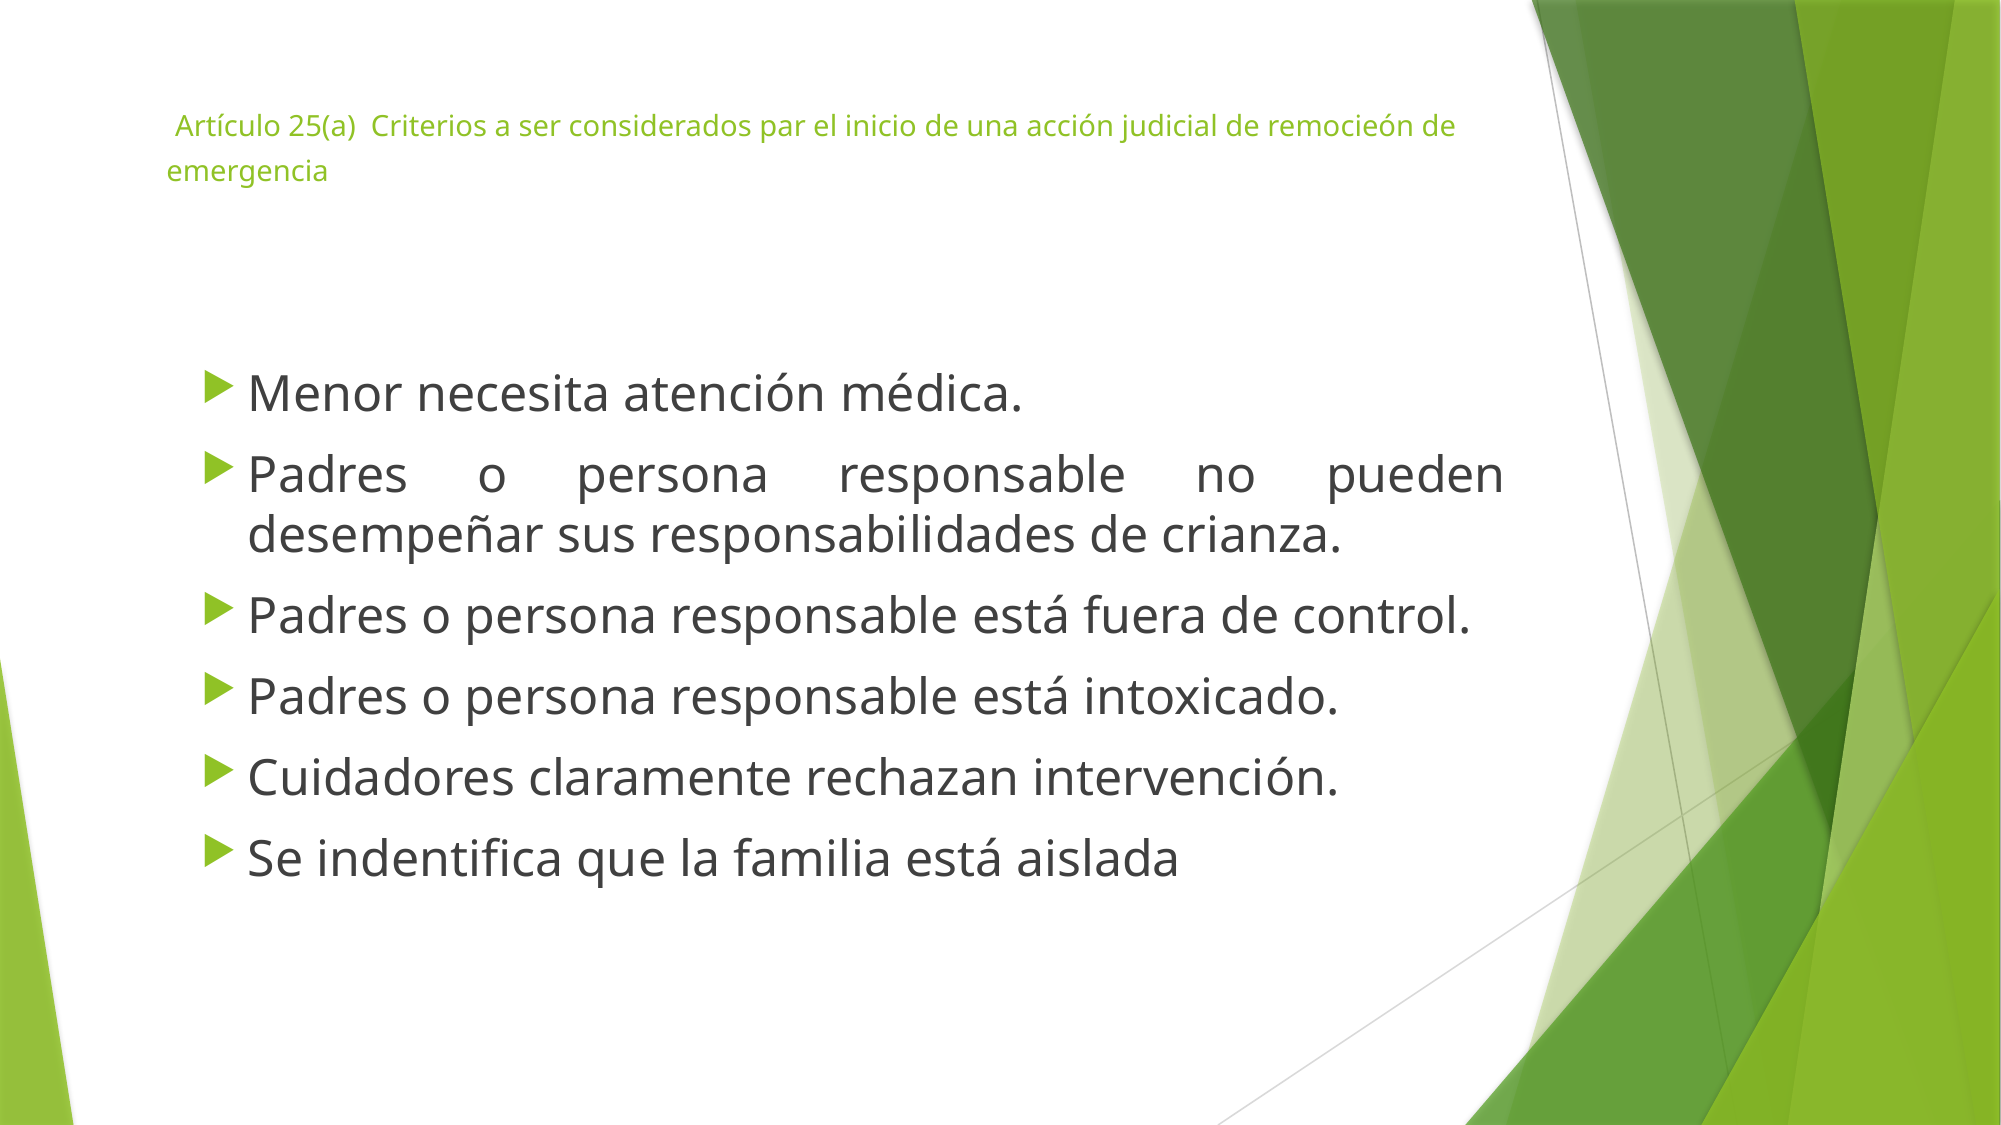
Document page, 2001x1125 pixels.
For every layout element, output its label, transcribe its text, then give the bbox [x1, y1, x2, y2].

list Menor necesita atención médica. Padres o persona responsable no pueden desempeñar sus responsabilidades de crianza. Padres o persona responsable está fuera de control. Padres o persona responsable está intoxicado. Cuidadores claramente rechazan intervención. Se indentifica que la familia está aislada [111, 354, 1522, 992]
title Artículo 25(a) Criterios a ser considerados par el inicio de una acción judicial de remocieón de emergenciaR ARTÍCULO 25-A. CRITERIOS A SER CONSIDERADOS PARA EL INICIO DE UNA ACCIÓN JUDICIAL DE CUSTODIA DE EMERGENCIA O CUSTODIA TÍCULO 25-A. CRITERIOS A SER CONSIDERADOS PARA EL INICIO DE UNA ACCIÓN JUDICIAL DE CUSTODIA DE EMERGENCIA O CUSTODIA [111, 99, 1522, 317]
